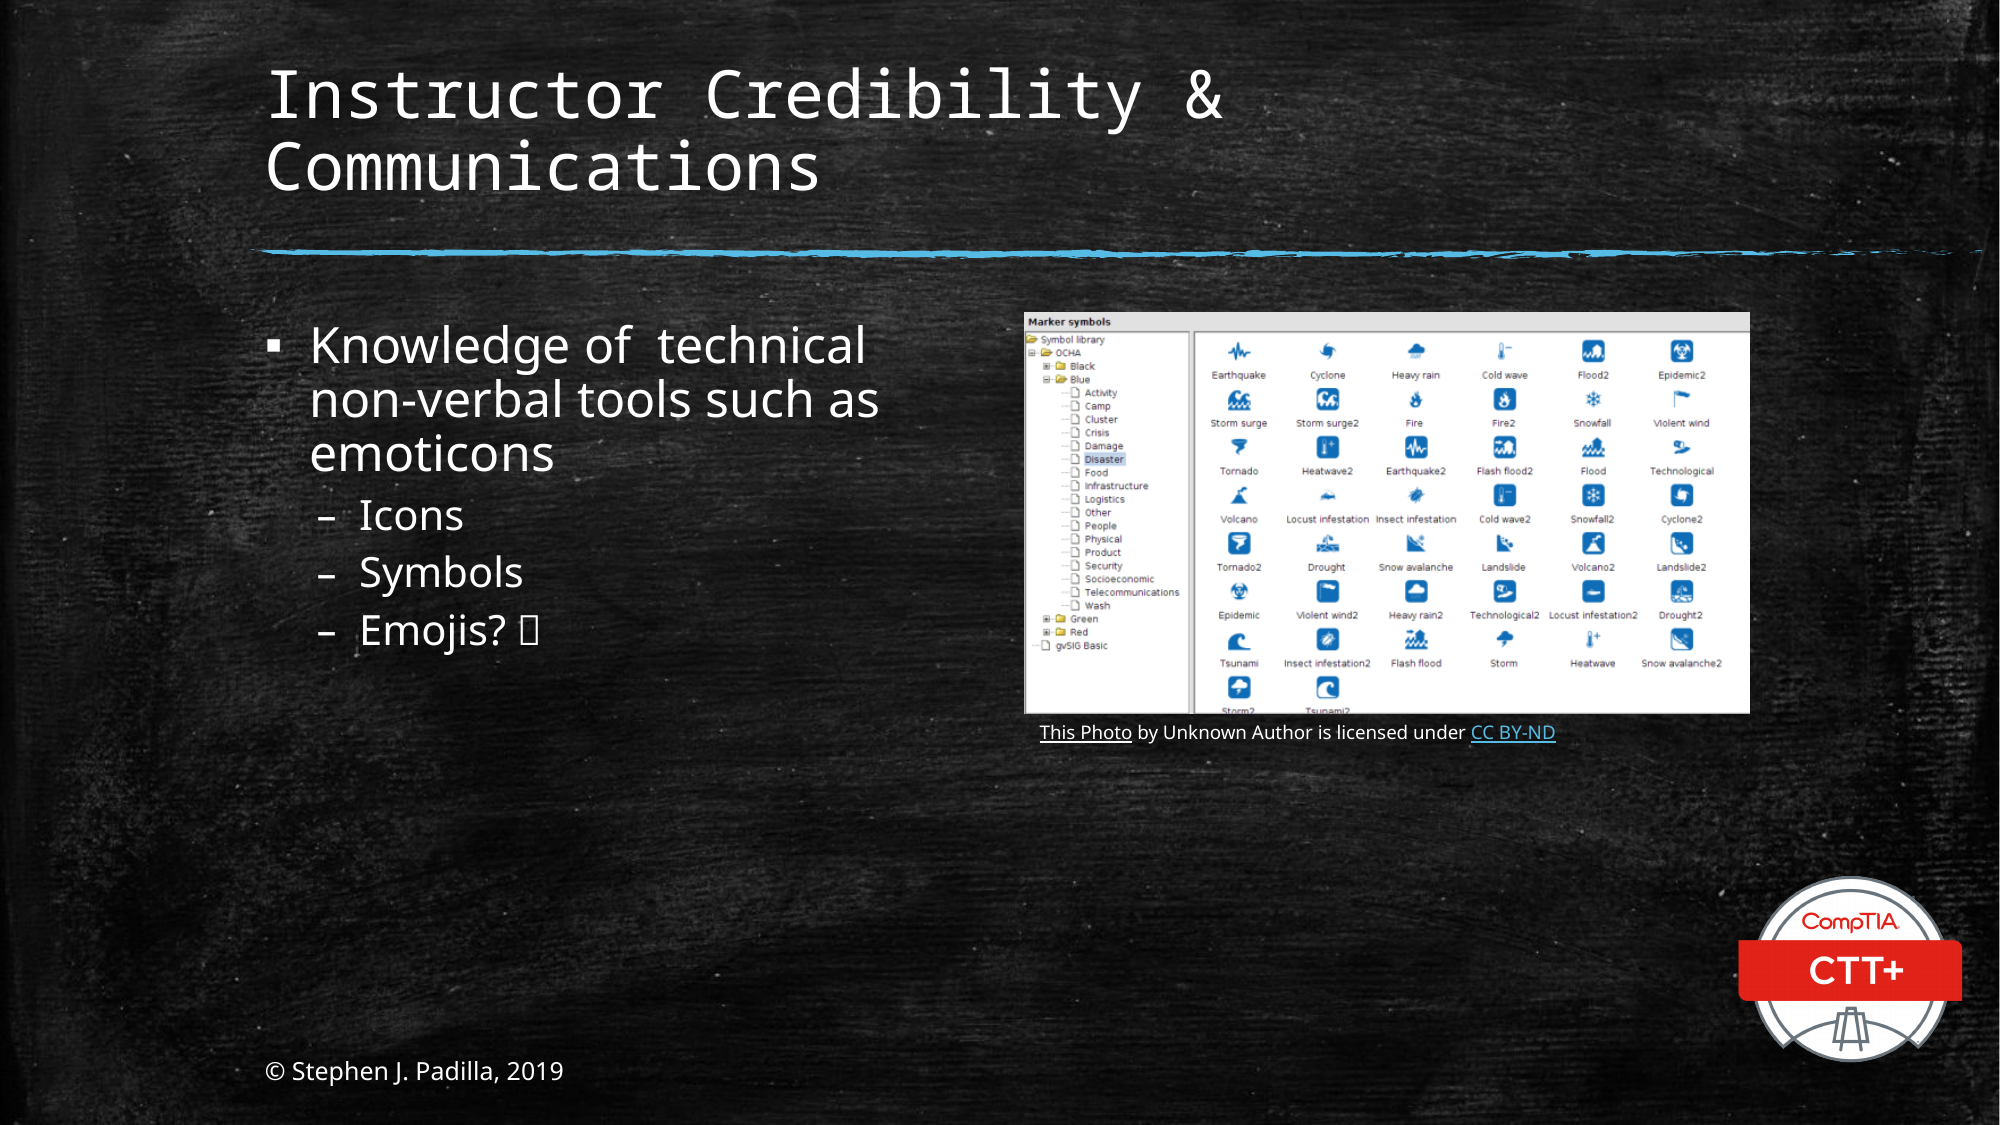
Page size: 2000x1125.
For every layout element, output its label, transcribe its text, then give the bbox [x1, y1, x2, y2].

picture [1699, 824, 2000, 1125]
list Knowledge of technical non-verbal tools such as emoticons Icons Symbols Emojis? 🤔 [249, 312, 975, 1013]
title Instructor Credibility & Communications [249, 45, 1750, 213]
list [1024, 312, 1750, 714]
footer © Stephen J. Padilla, 2019 [249, 1050, 1288, 1096]
text_box This Photo by Unknown Author is licensed under CC BY-ND [1024, 714, 1750, 754]
